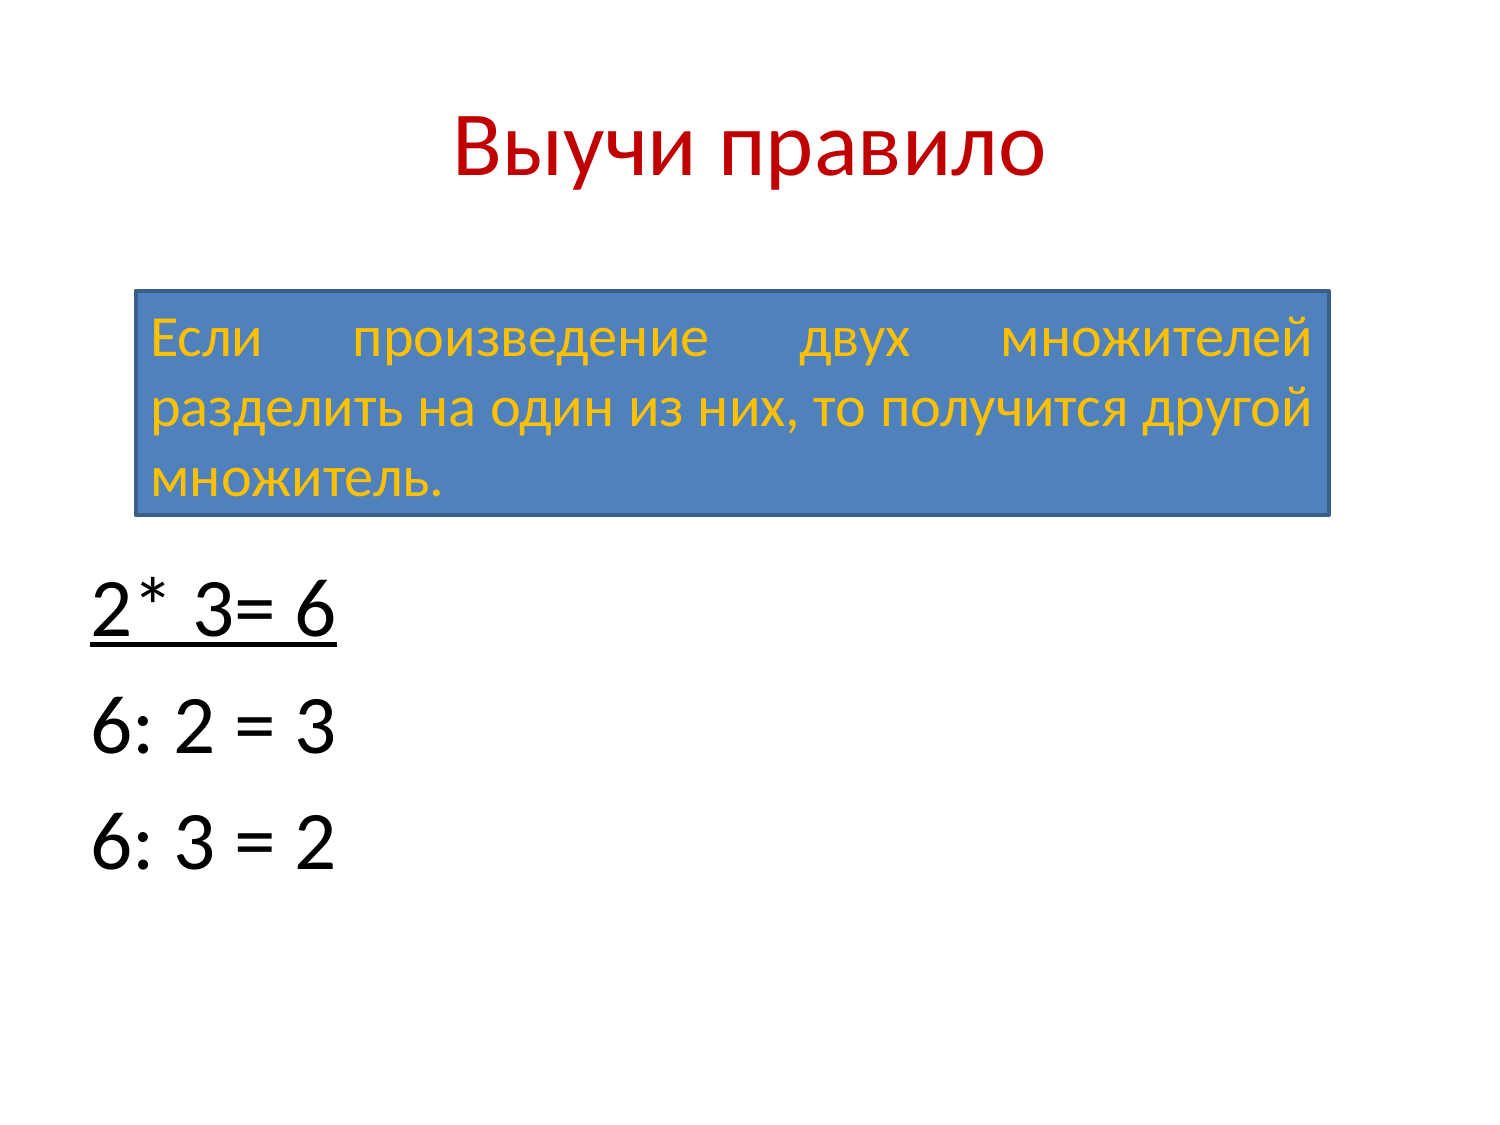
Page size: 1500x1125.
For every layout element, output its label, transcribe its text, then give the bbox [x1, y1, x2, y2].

title Выучи правило [75, 45, 1425, 233]
list 2* 3= 6 6: 2 = 3 6: 3 = 2 [75, 262, 1425, 1005]
text_box Если произведение двух множителей разделить на один из них, то получится другой множитель. [134, 289, 1331, 517]
